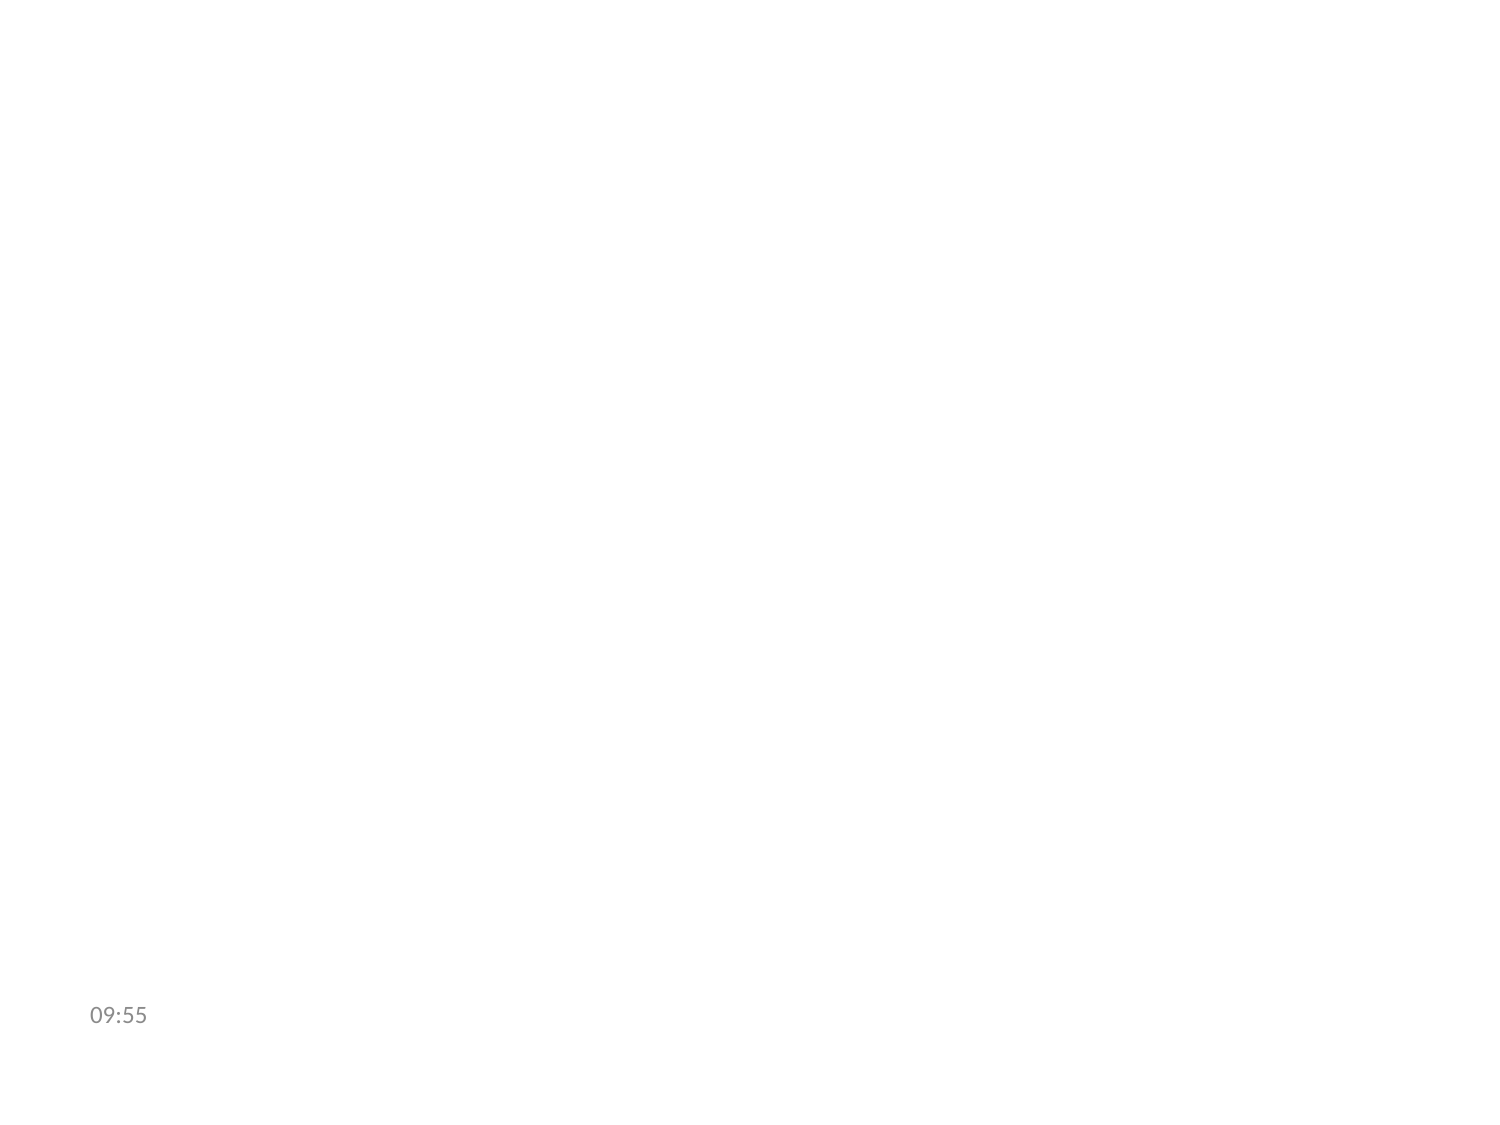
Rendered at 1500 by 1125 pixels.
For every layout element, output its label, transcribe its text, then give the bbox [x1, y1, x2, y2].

text_box 15:35 [75, 983, 425, 1044]
